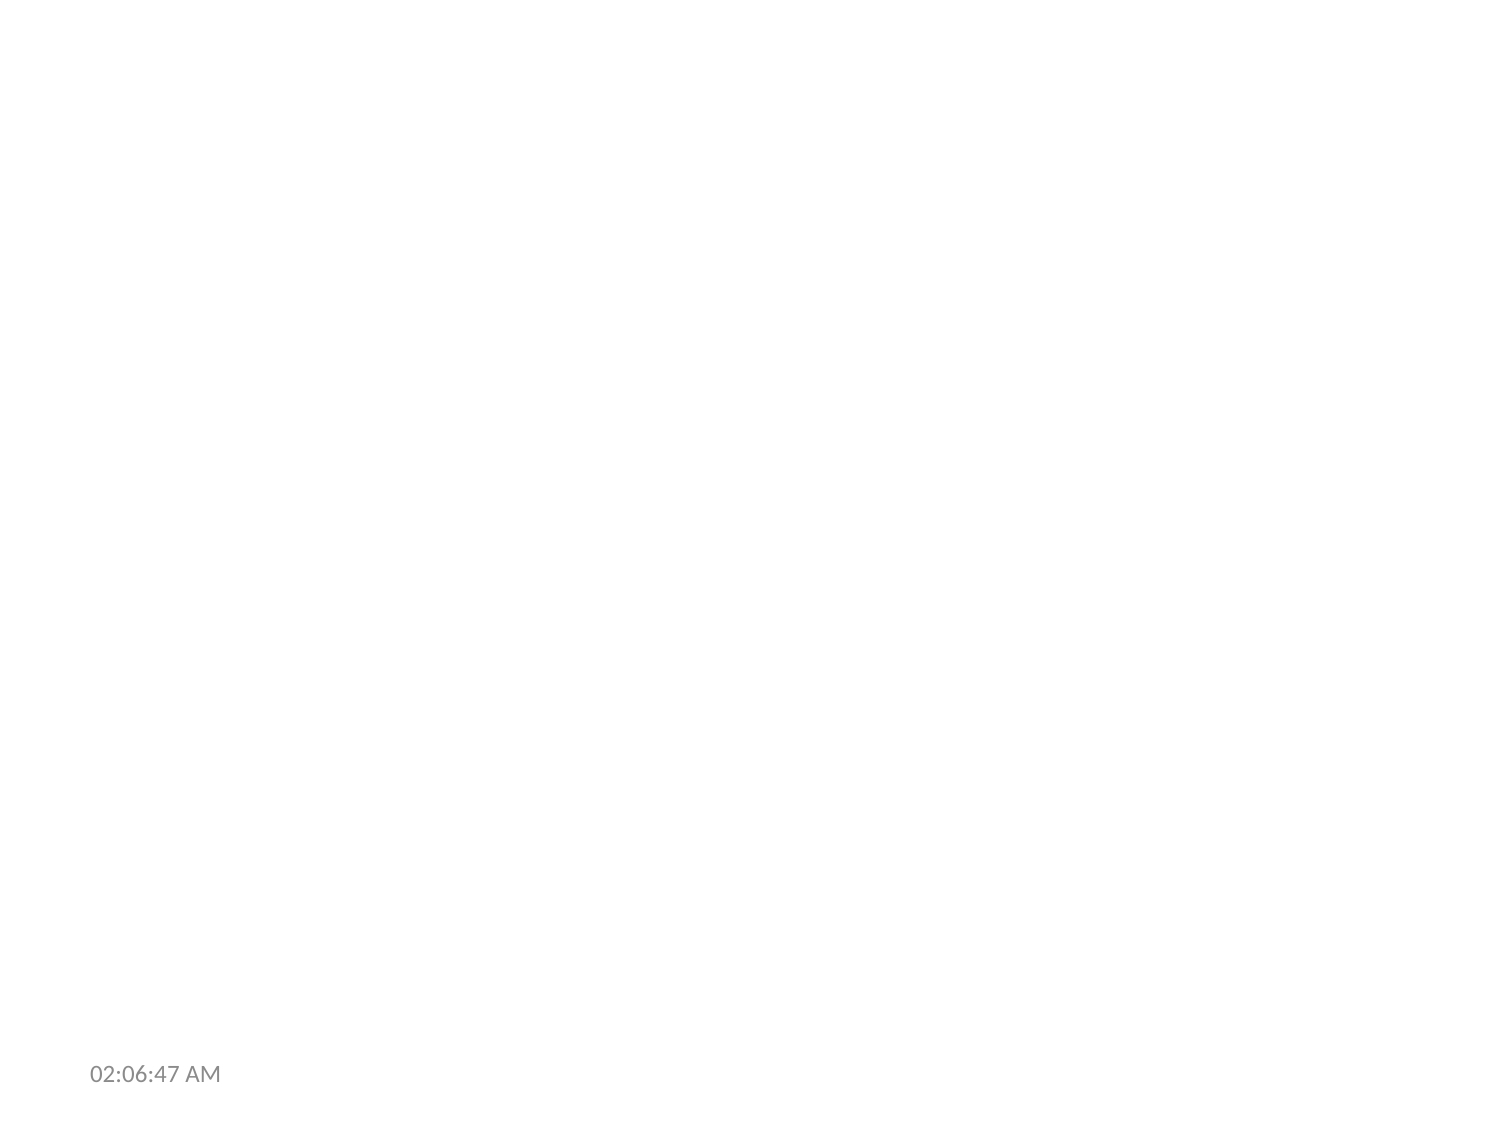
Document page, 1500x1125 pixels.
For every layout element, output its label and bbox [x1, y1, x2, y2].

slide_number [75, 1042, 425, 1103]
